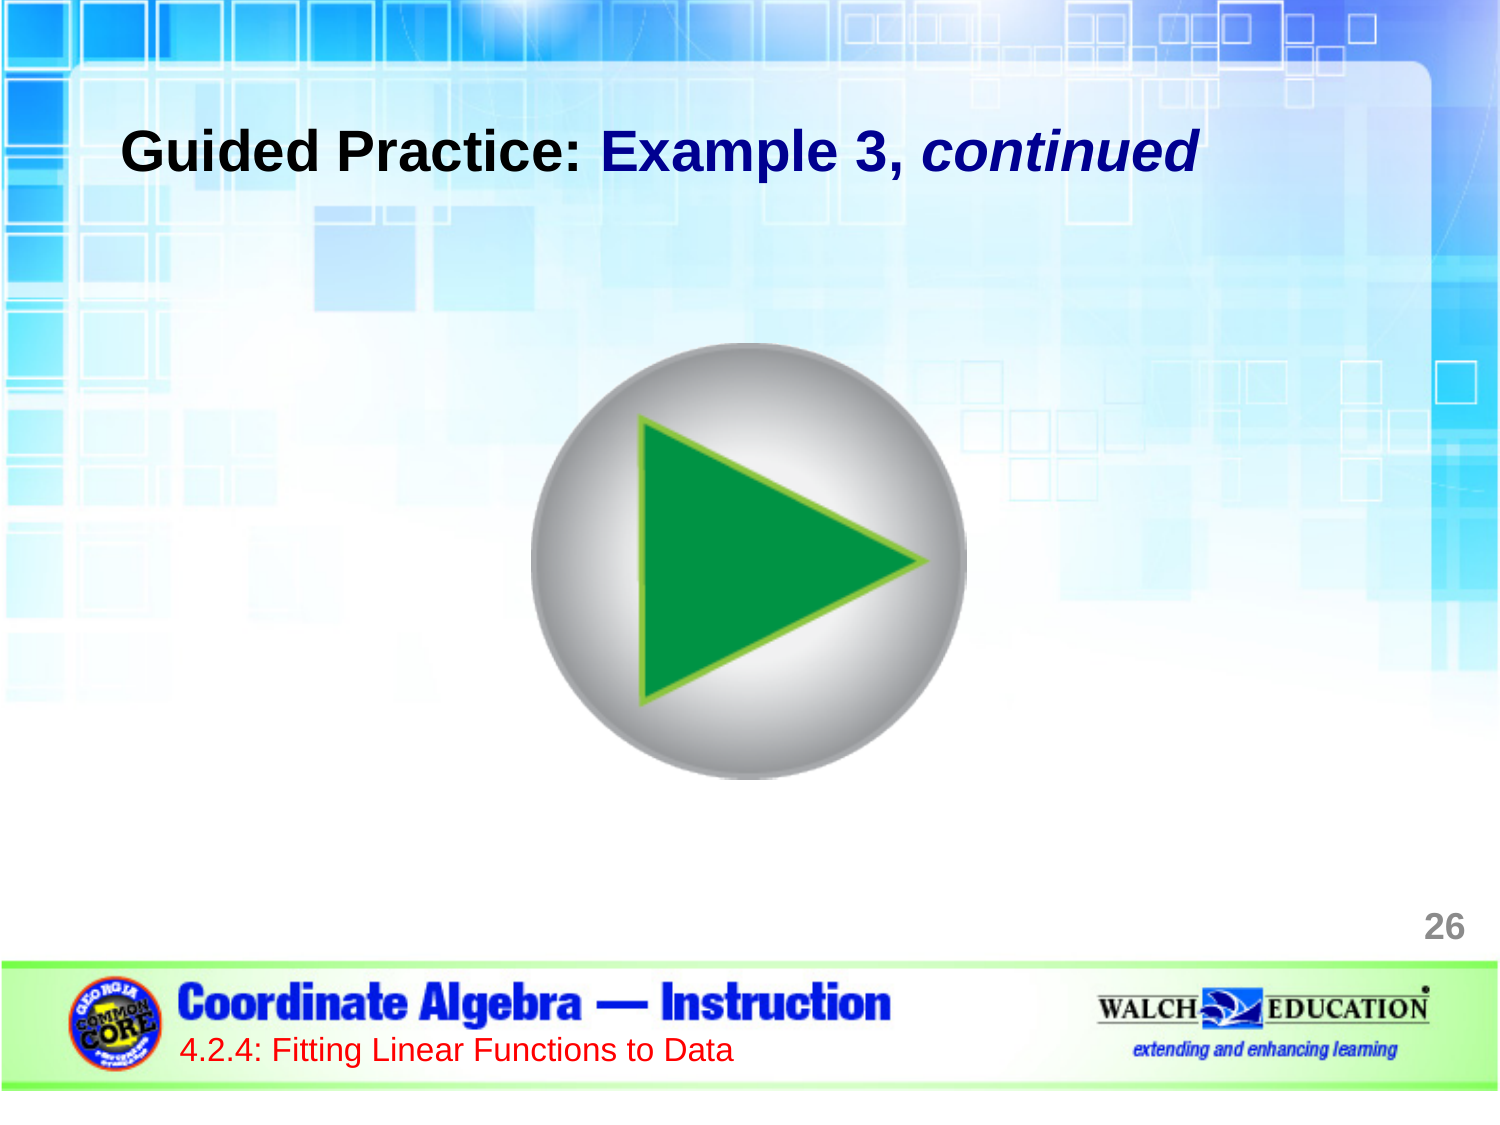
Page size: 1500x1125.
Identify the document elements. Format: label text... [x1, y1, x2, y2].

subtitle Guided Practice: Example 3, continued [105, 105, 1394, 925]
list 4.2.4: Fitting Linear Functions to Data [164, 1020, 1072, 1064]
picture [1, 0, 1500, 1091]
slide_number 26 [1361, 901, 1481, 949]
